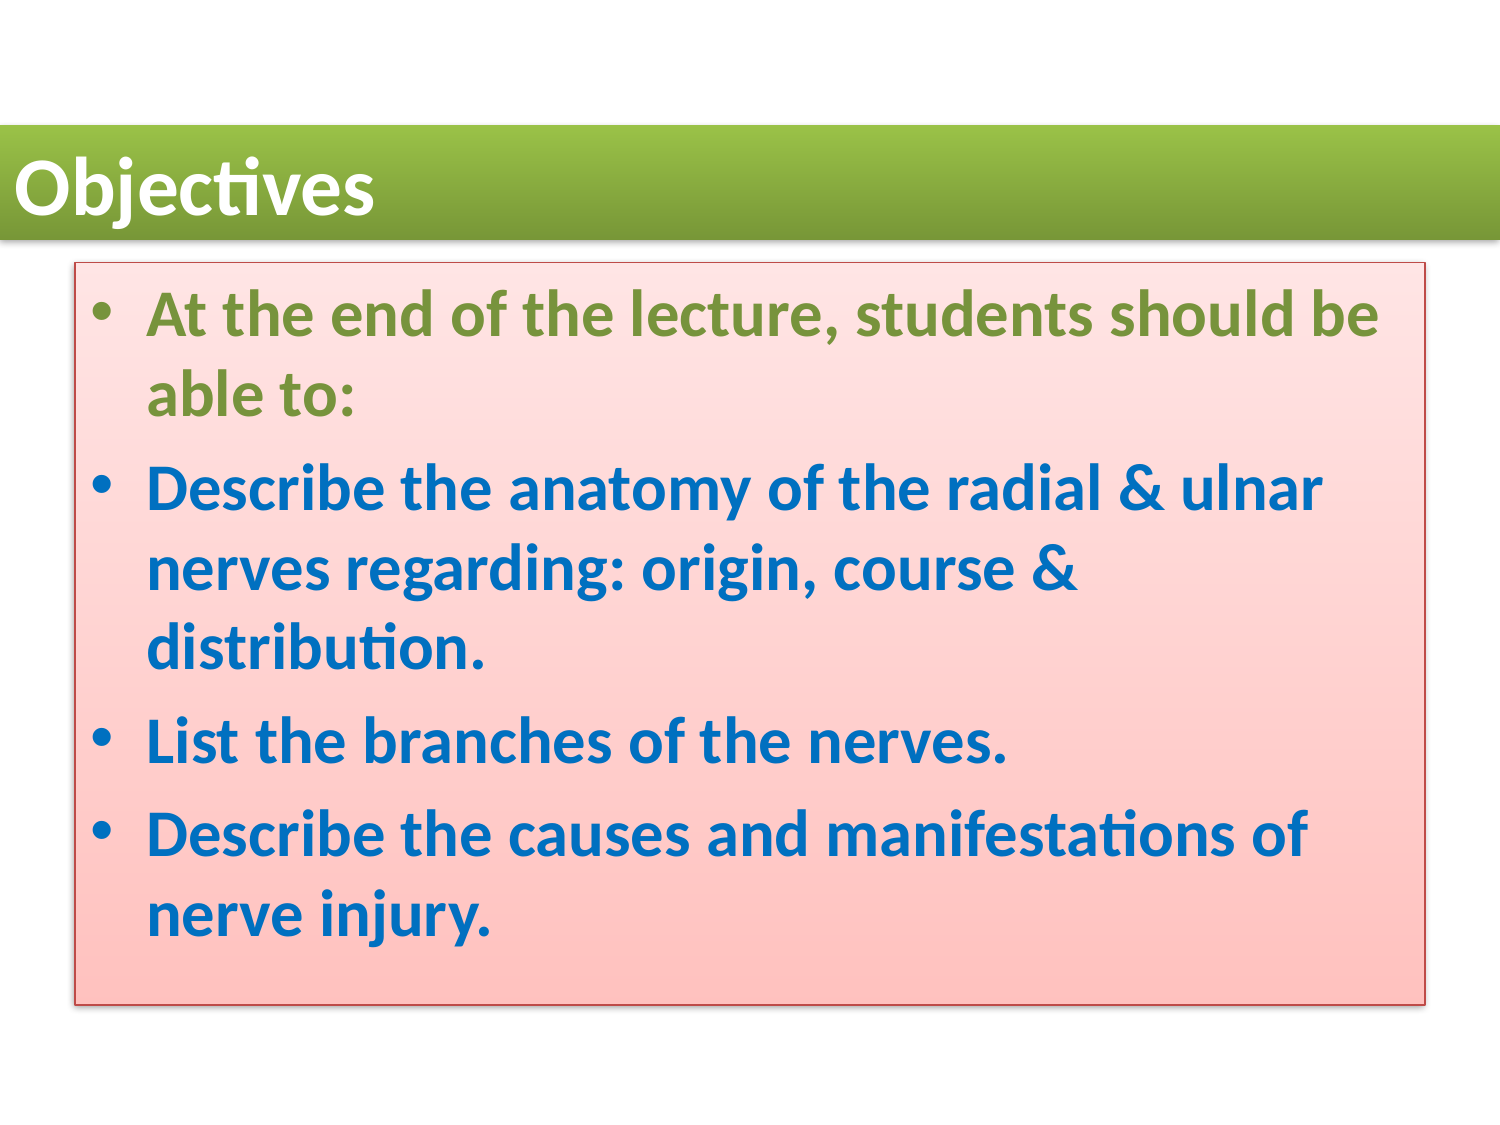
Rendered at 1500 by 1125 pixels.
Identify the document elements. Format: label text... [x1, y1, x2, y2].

text_box Objectives [0, 125, 1500, 240]
list At the end of the lecture, students should be able to: Describe the anatomy of the radial & ulnar nerves regarding: origin, course & distribution. List the branches of the nerves. Describe the causes and manifestations of nerve injury. [74, 262, 1426, 1006]
